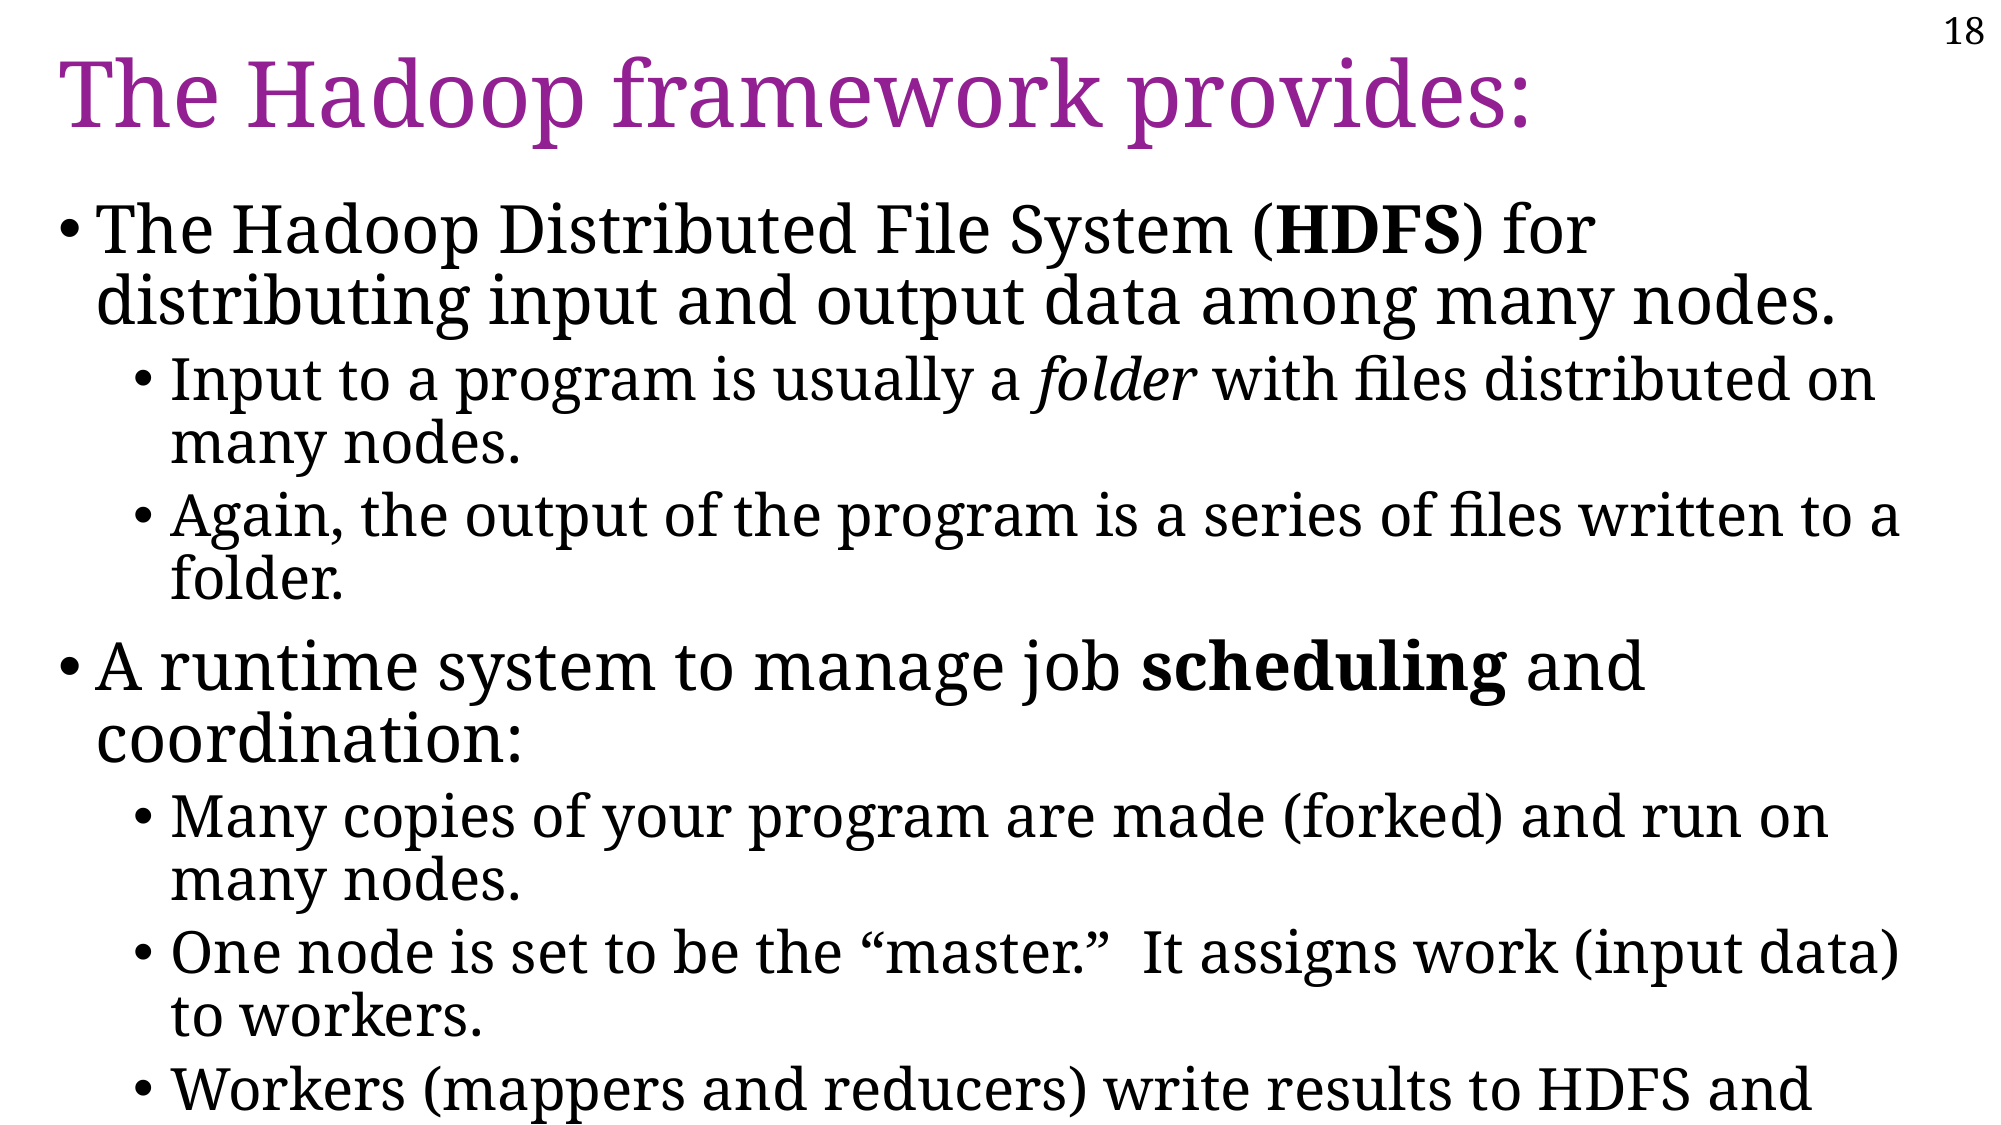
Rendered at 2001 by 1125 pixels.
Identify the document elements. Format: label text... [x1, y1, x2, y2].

list The Hadoop Distributed File System (HDFS) for distributing input and output data among many nodes. Input to a program is usually a folder with files distributed on many nodes. Again, the output of the program is a series of files written to a folder. A runtime system to manage job scheduling and coordination: Many copies of your program are made (forked) and run on many nodes. One node is set to be the “master.” It assigns work (input data) to workers. Workers (mappers and reducers) write results to HDFS and notify the master. A scalable, distributed sorting algorithm for the “shuffling” step. All the intermediate data (produced by the mappers) must be sorted by the key so all data for a single key can be sent to one reducer. [43, 188, 1953, 1106]
title The Hadoop framework provides: [43, 25, 1953, 171]
